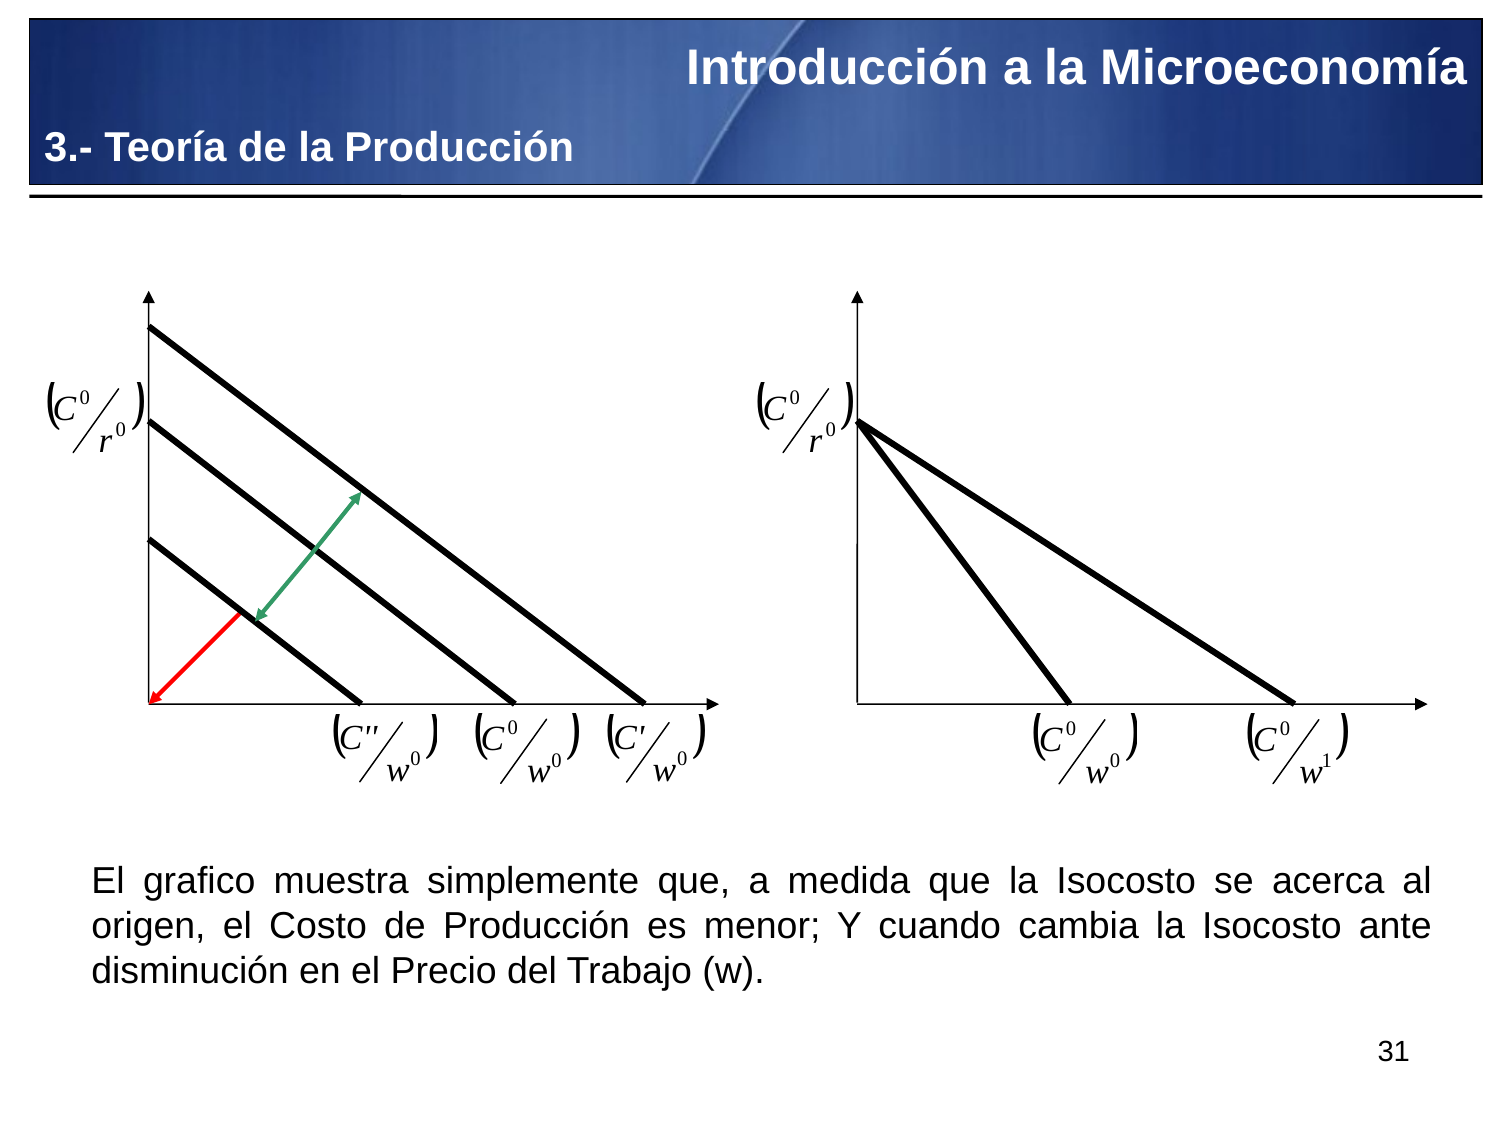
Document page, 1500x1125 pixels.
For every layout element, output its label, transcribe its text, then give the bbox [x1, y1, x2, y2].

text_box 3.- Teoría de la Producción [29, 112, 632, 178]
slide_number 31 [1074, 1024, 1426, 1103]
text_box Introducción a la Microeconomía [608, 26, 1483, 102]
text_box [40, 290, 720, 790]
text_box [29, 19, 1483, 185]
text_box El grafico muestra simplemente que, a medida que la Isocosto se acerca al origen, el Costo de Producción es menor; Y cuando cambia la Isocosto ante disminución en el Precio del Trabajo (w). [76, 849, 1447, 999]
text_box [750, 290, 1428, 791]
